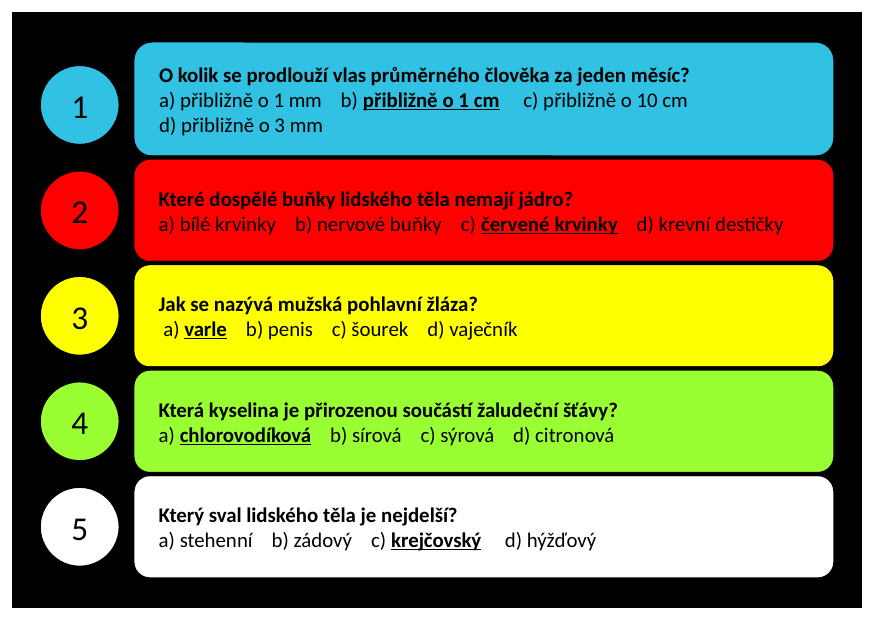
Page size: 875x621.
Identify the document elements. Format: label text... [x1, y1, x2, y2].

text_box Které dospělé buňky lidského těla nemají jádro? a) bílé krvinky b) nervové buňky c) červené krvinky d) krevní destičky [130, 155, 838, 263]
text_box Který sval lidského těla je nejdelší? a) stehenní b) zádový c) krejčovský d) hýžďový [130, 474, 838, 582]
text_box O kolik se prodlouží vlas průměrného člověka za jeden měsíc? a) přibližně o 1 mm b) přibližně o 1 cm c) přibližně o 10 cm d) přibližně o 3 mm [130, 38, 838, 157]
text_box 5 [36, 483, 123, 570]
text_box [0, 0, 875, 621]
text_box 2 [36, 167, 123, 254]
text_box 4 [36, 378, 123, 465]
text_box [13, 15, 861, 605]
text_box 1 [36, 61, 123, 149]
text_box Jak se nazývá mužská pohlavní žláza? a) varle b) penis c) šourek d) vaječník [130, 260, 838, 368]
text_box 3 [36, 272, 123, 359]
text_box Která kyselina je přirozenou součástí žaludeční šťávy? a) chlorovodíková b) sírová c) sýrová d) citronová [130, 366, 838, 477]
